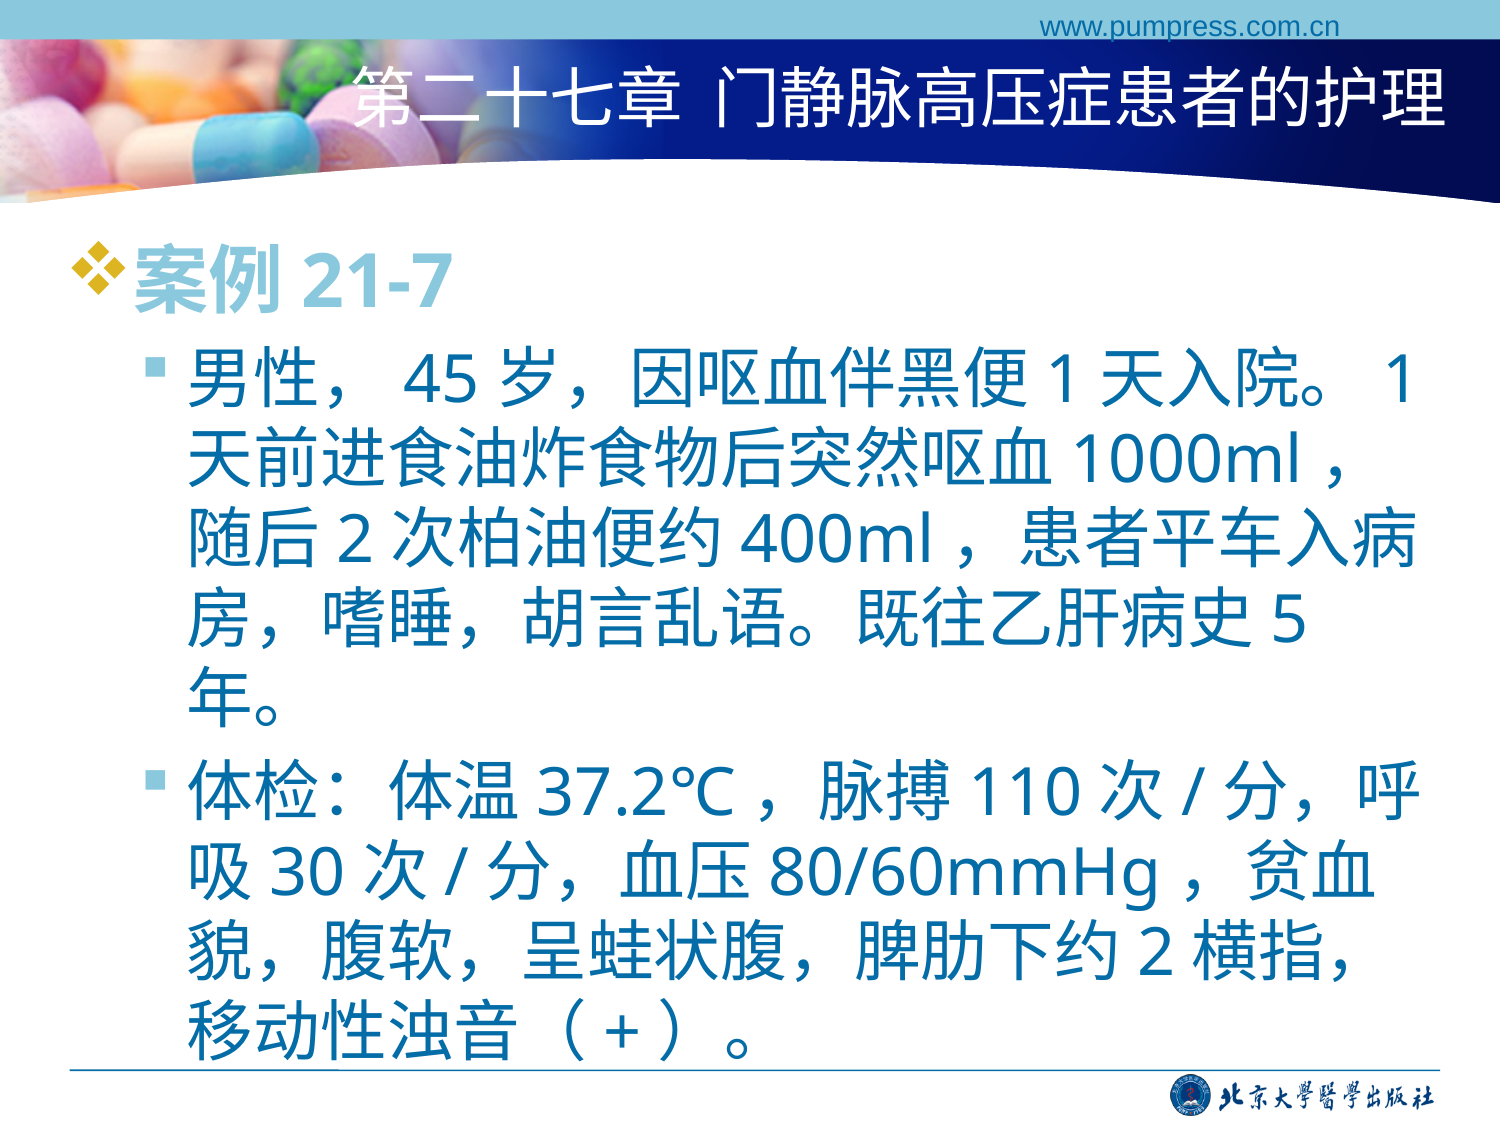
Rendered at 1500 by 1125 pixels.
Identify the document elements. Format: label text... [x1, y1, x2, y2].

slide_number www.pumpress.com.cn [1025, 0, 1463, 38]
picture [1170, 1074, 1436, 1118]
title 第二十七章 门静脉高压症患者的护理 [137, 49, 1463, 143]
picture [0, 40, 1500, 203]
list 案例21-7 男性，45岁，因呕血伴黑便1天入院。1天前进食油炸食物后突然呕血1000ml，随后2次柏油便约400ml，患者平车入病房，嗜睡，胡言乱语。既往乙肝病史5年。 体检：体温37.2℃，脉搏110次/分，呼吸30次/分，血压80/60mmHg，贫血貌，腹软，呈蛙状腹，脾肋下约2横指，移动性浊音（+）。 [49, 224, 1463, 1026]
